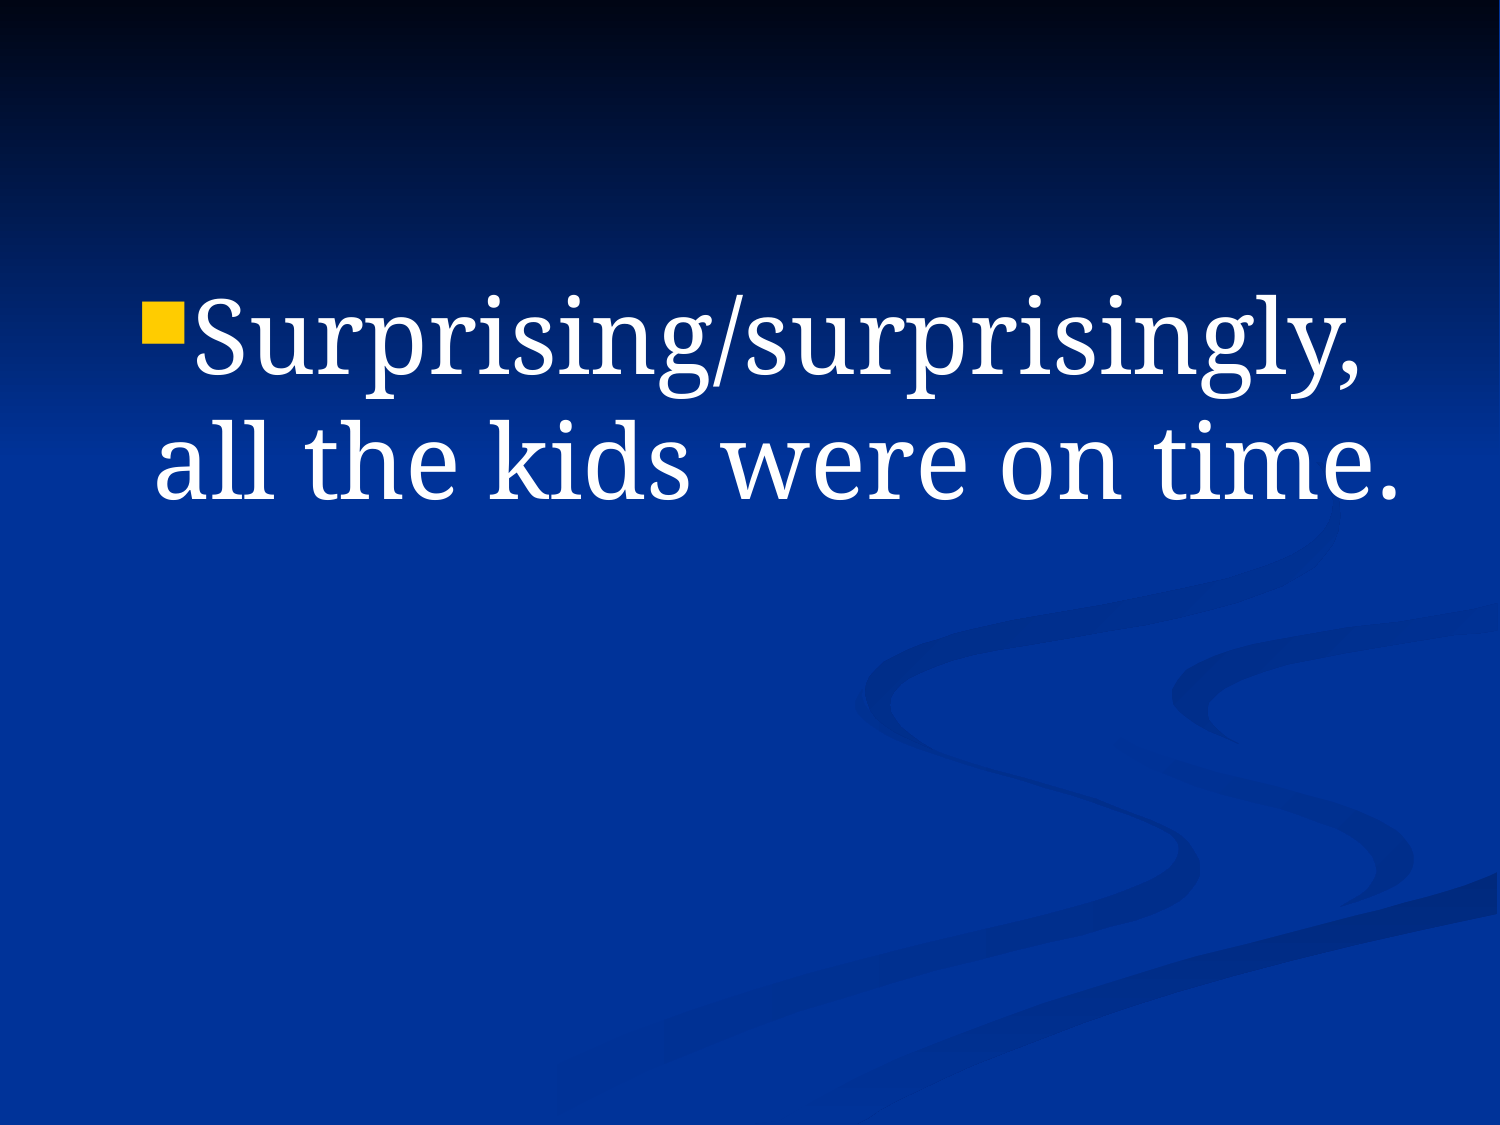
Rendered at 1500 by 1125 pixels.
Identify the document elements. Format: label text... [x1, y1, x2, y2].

list Surprising/surprisingly, all the kids were on time. [75, 262, 1425, 1005]
